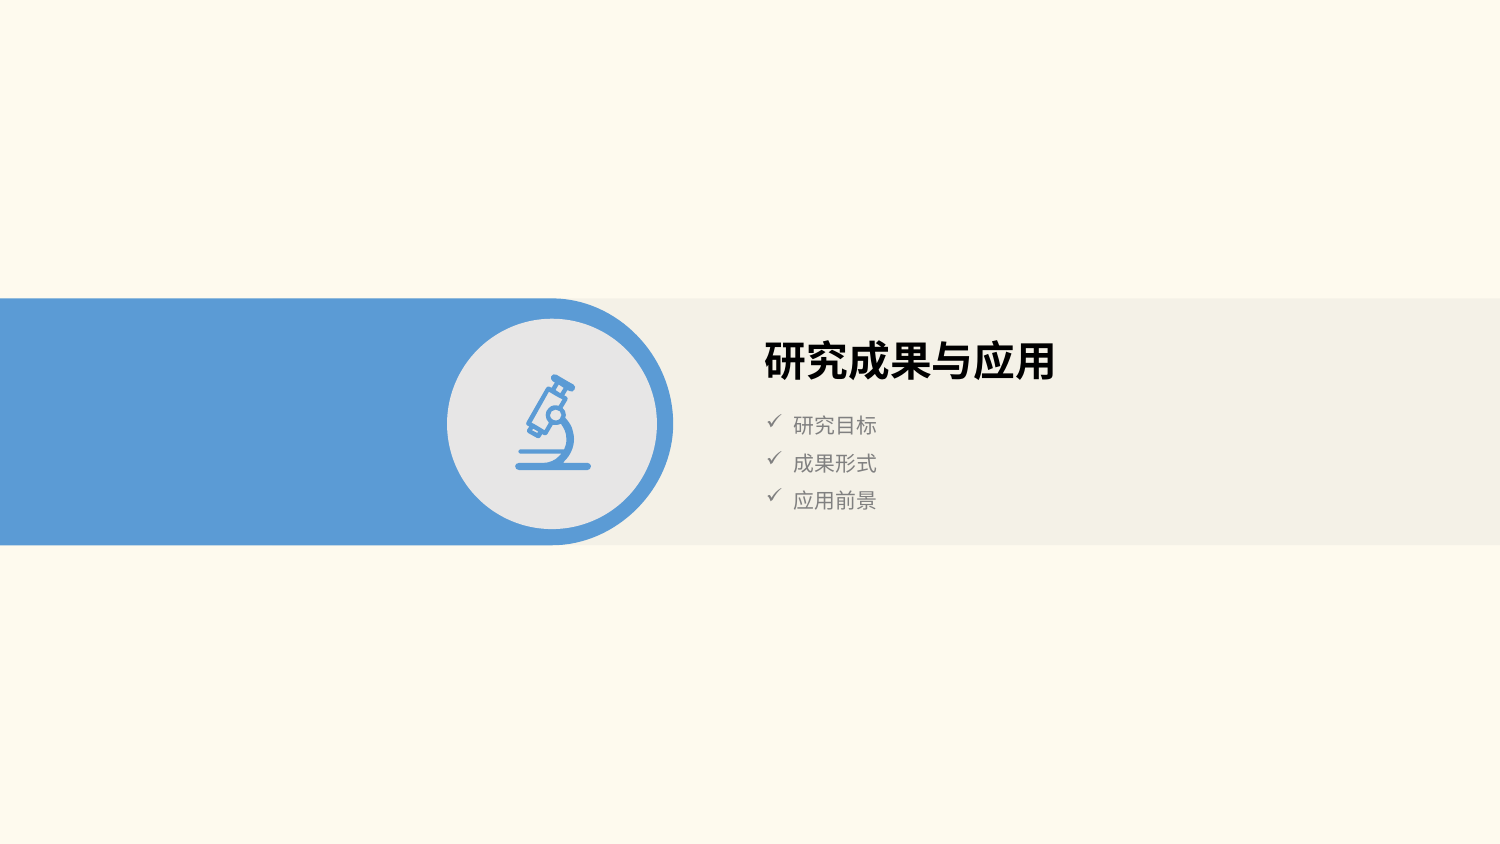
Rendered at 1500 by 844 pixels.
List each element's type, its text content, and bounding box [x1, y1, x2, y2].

text_box [0, 298, 616, 546]
text_box [657, 362, 674, 483]
text_box [560, 298, 1500, 546]
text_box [447, 318, 657, 530]
text_box 研究成果与应用 [750, 327, 1093, 393]
text_box 研究目标 成果形式 应用前景 [751, 393, 892, 520]
